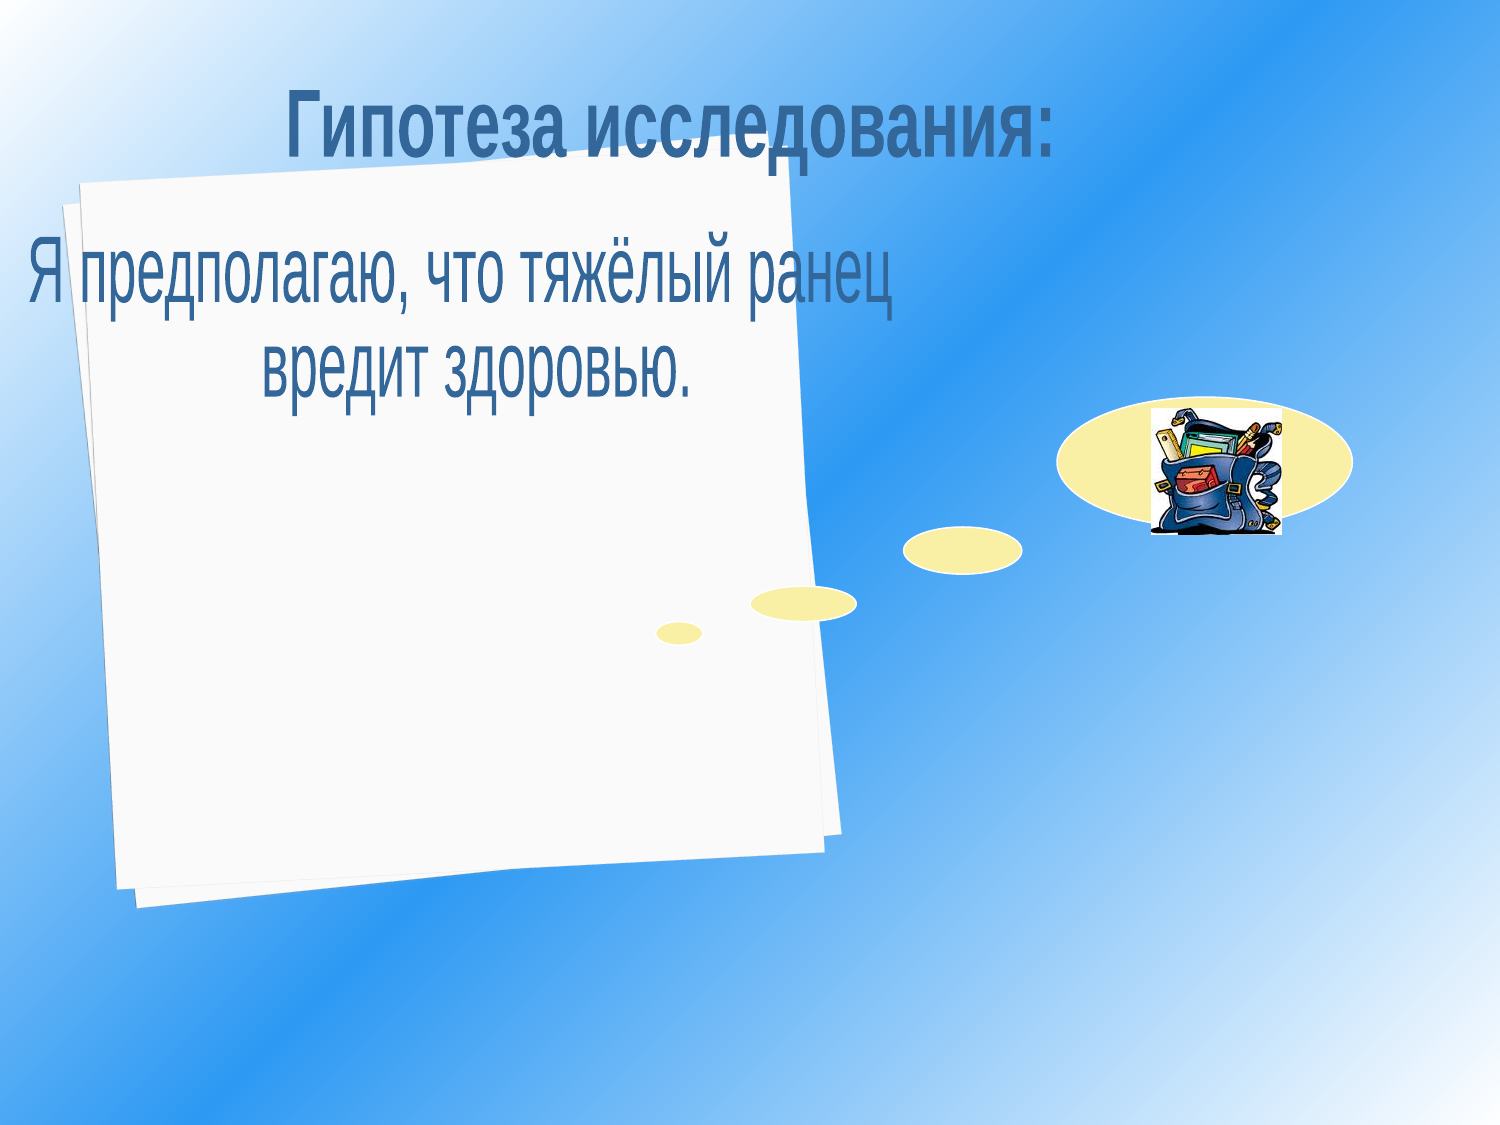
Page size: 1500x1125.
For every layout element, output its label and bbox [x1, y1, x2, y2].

text_box [1057, 397, 1353, 522]
text_box [655, 621, 703, 646]
text_box [903, 527, 1022, 575]
text_box [750, 586, 857, 622]
picture [1151, 408, 1282, 535]
